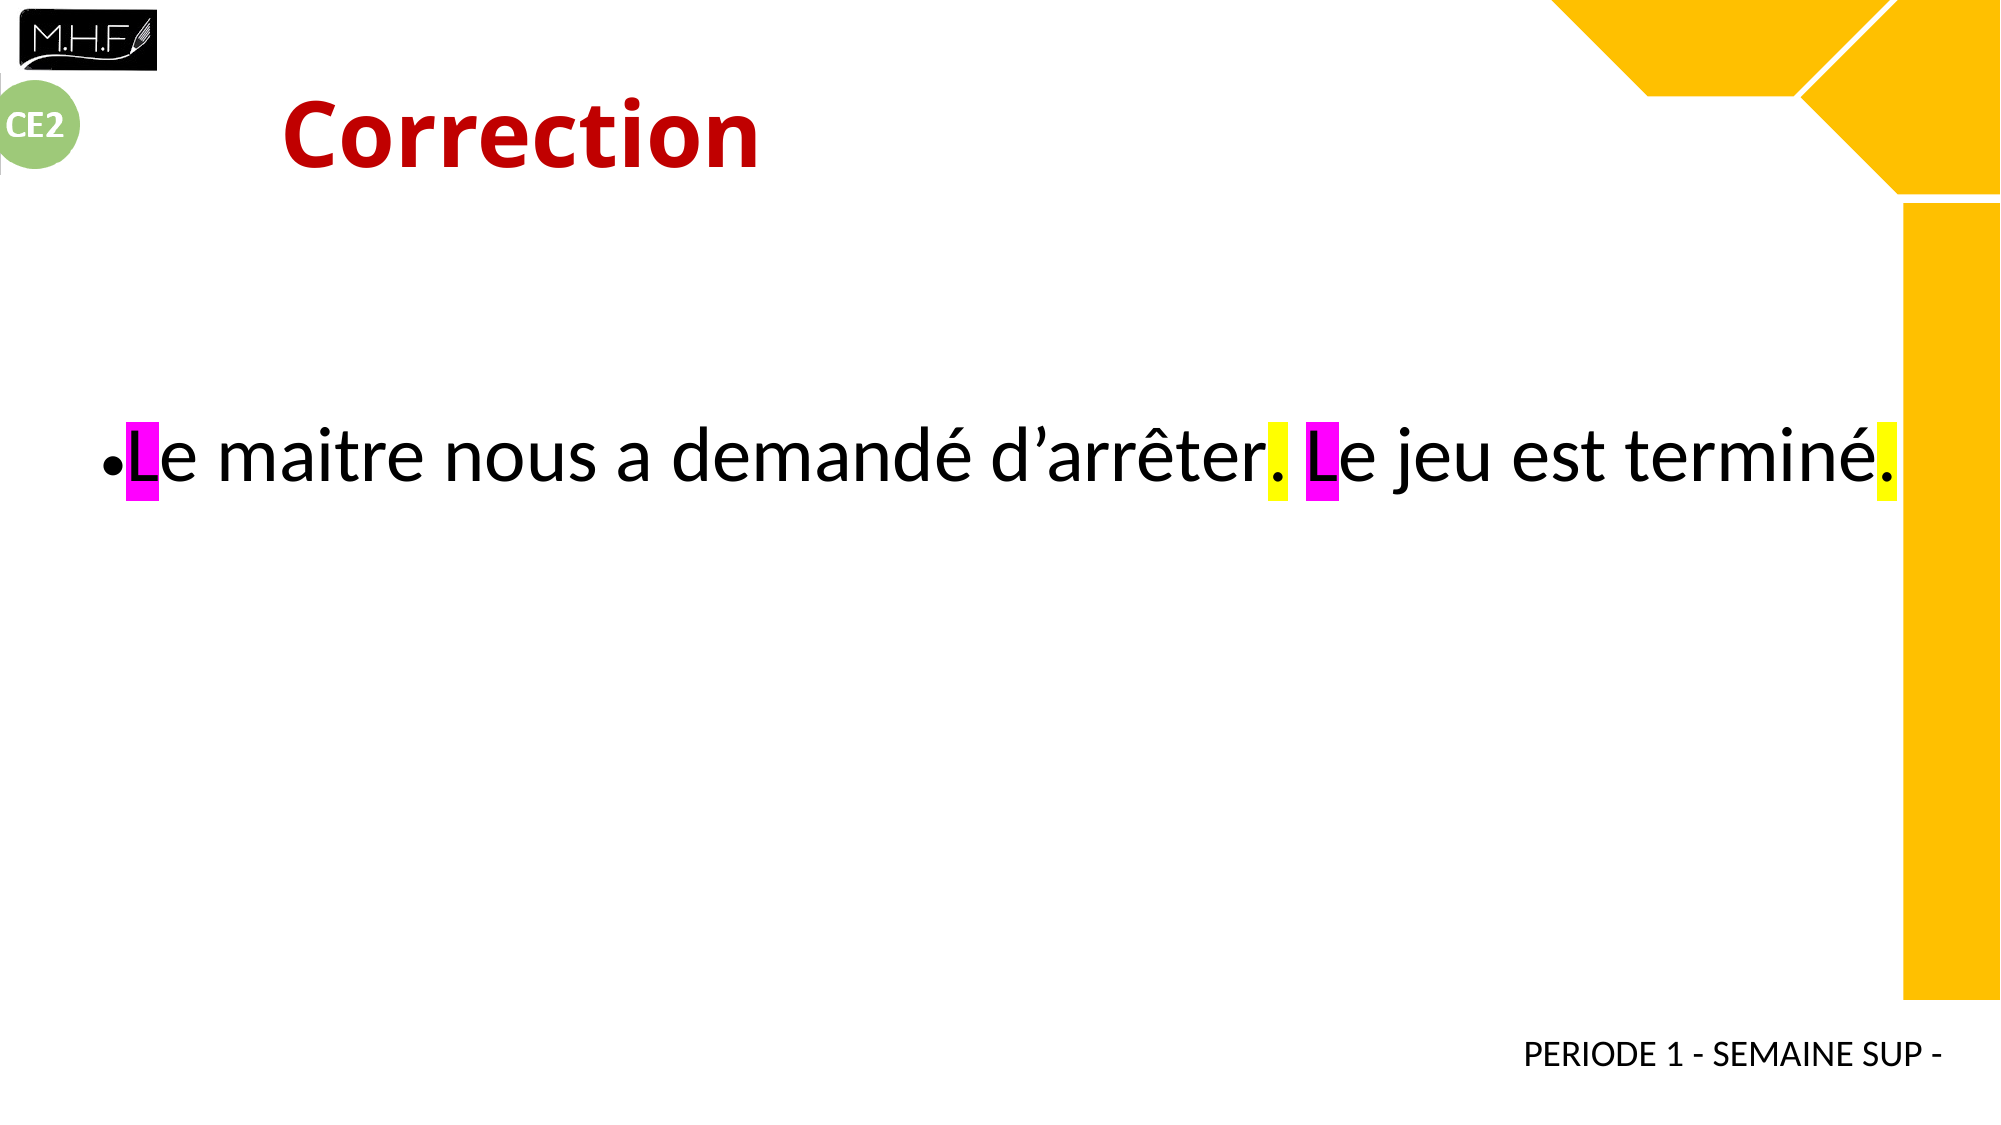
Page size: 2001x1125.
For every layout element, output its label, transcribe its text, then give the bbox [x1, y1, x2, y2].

text_box PERIODE 1 - SEMAINE SUP - [1362, 1021, 1967, 1082]
text_box [1902, 202, 2000, 1001]
picture [0, 7, 157, 175]
text_box •Le maitre nous a demandé d’arrêter. Le jeu est terminé. [84, 292, 1916, 578]
title Correction [265, 29, 1526, 247]
text_box [1799, 0, 2000, 196]
text_box [1549, 0, 1892, 98]
